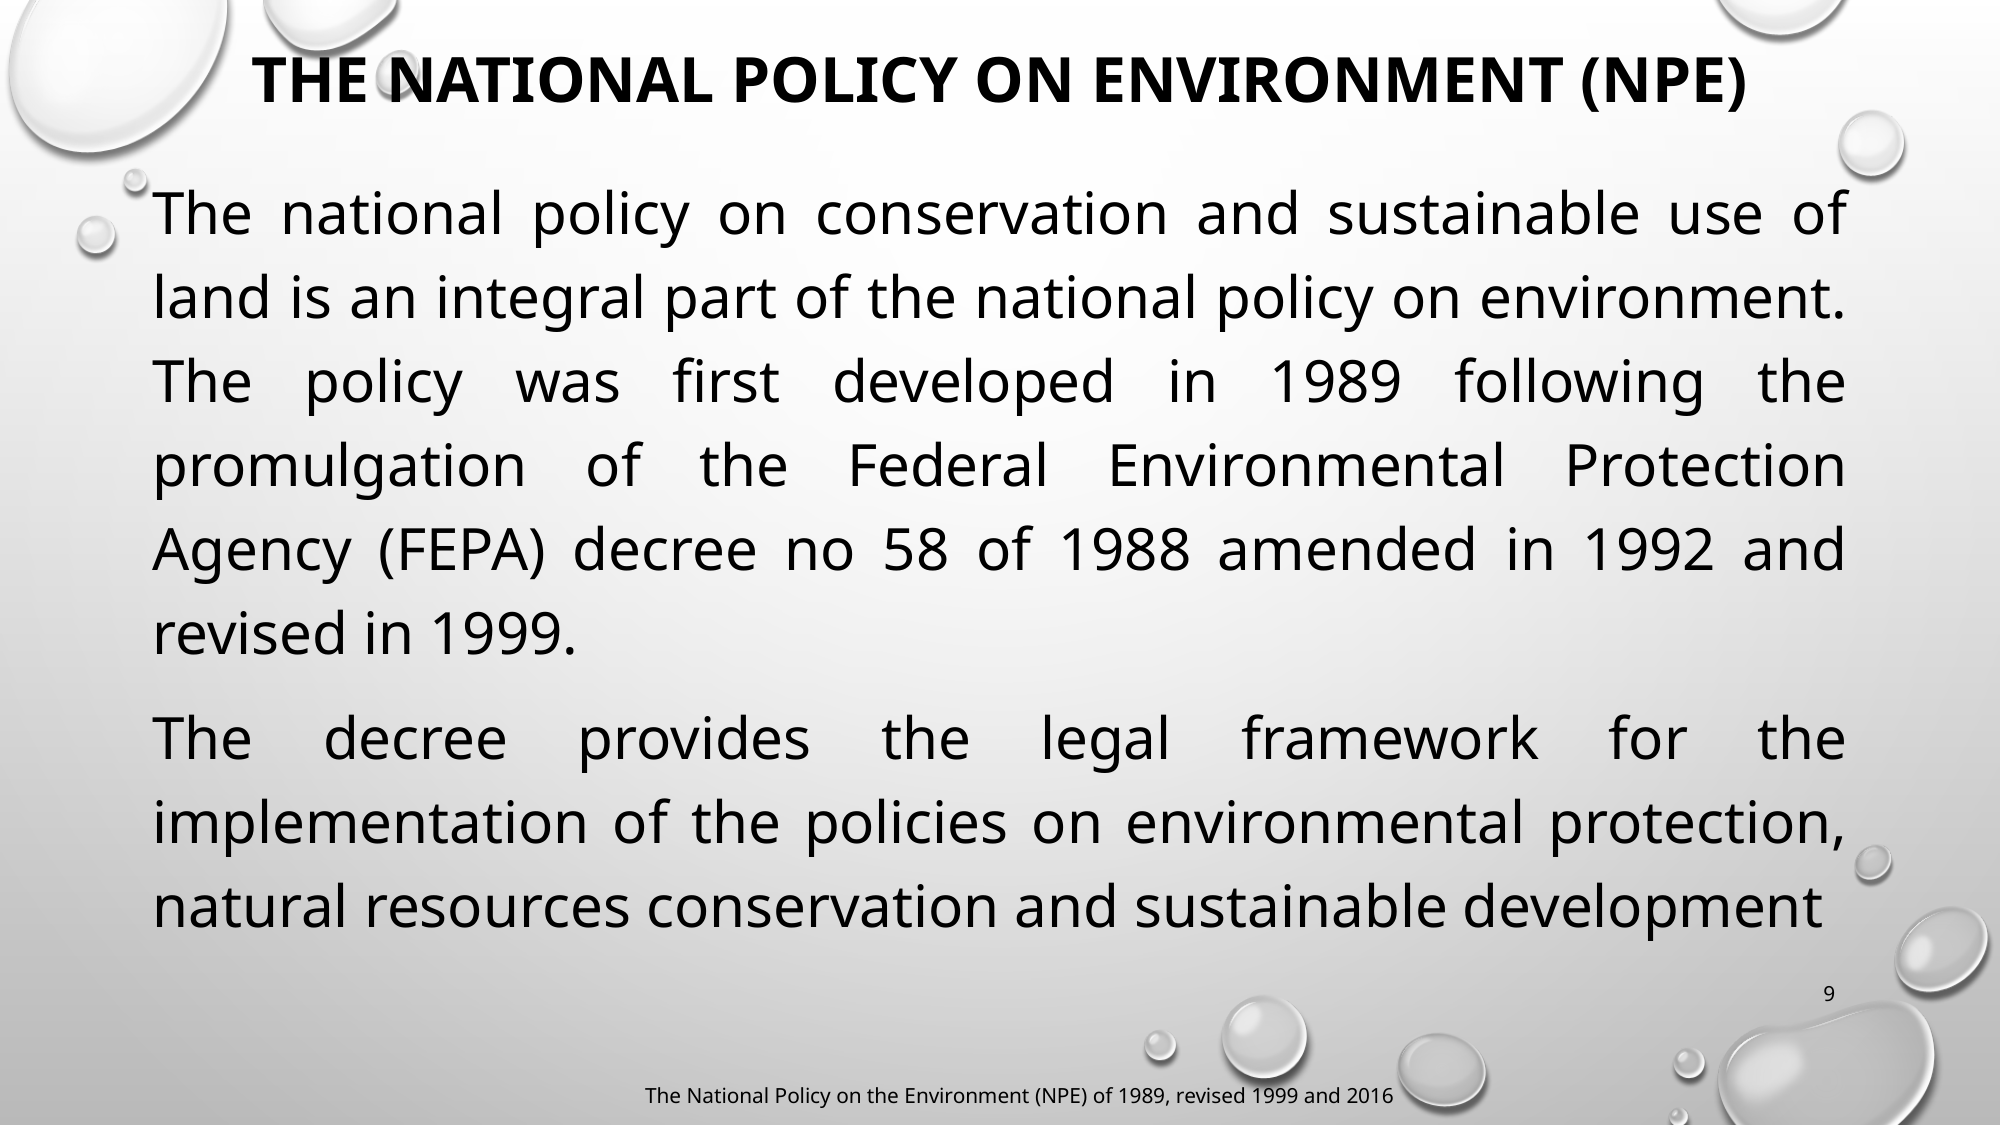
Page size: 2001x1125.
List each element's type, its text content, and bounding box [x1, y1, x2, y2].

footer The National Policy on the Environment (NPE) of 1989, revised 1999 and 2016 [630, 1065, 1725, 1125]
slide_number 9 [1724, 965, 1851, 1025]
list The national policy on conservation and sustainable use of land is an integral part of the national policy on environment. The policy was first developed in 1989 following the promulgation of the Federal Environmental Protection Agency (FEPA) decree no 58 of 1988 amended in 1992 and revised in 1999. The decree provides the legal framework for the implementation of the policies on environmental protection, natural resources conservation and sustainable development [137, 154, 1863, 978]
title The National Policy on environment (NPE) [137, 10, 1863, 154]
picture [0, 0, 2000, 1125]
